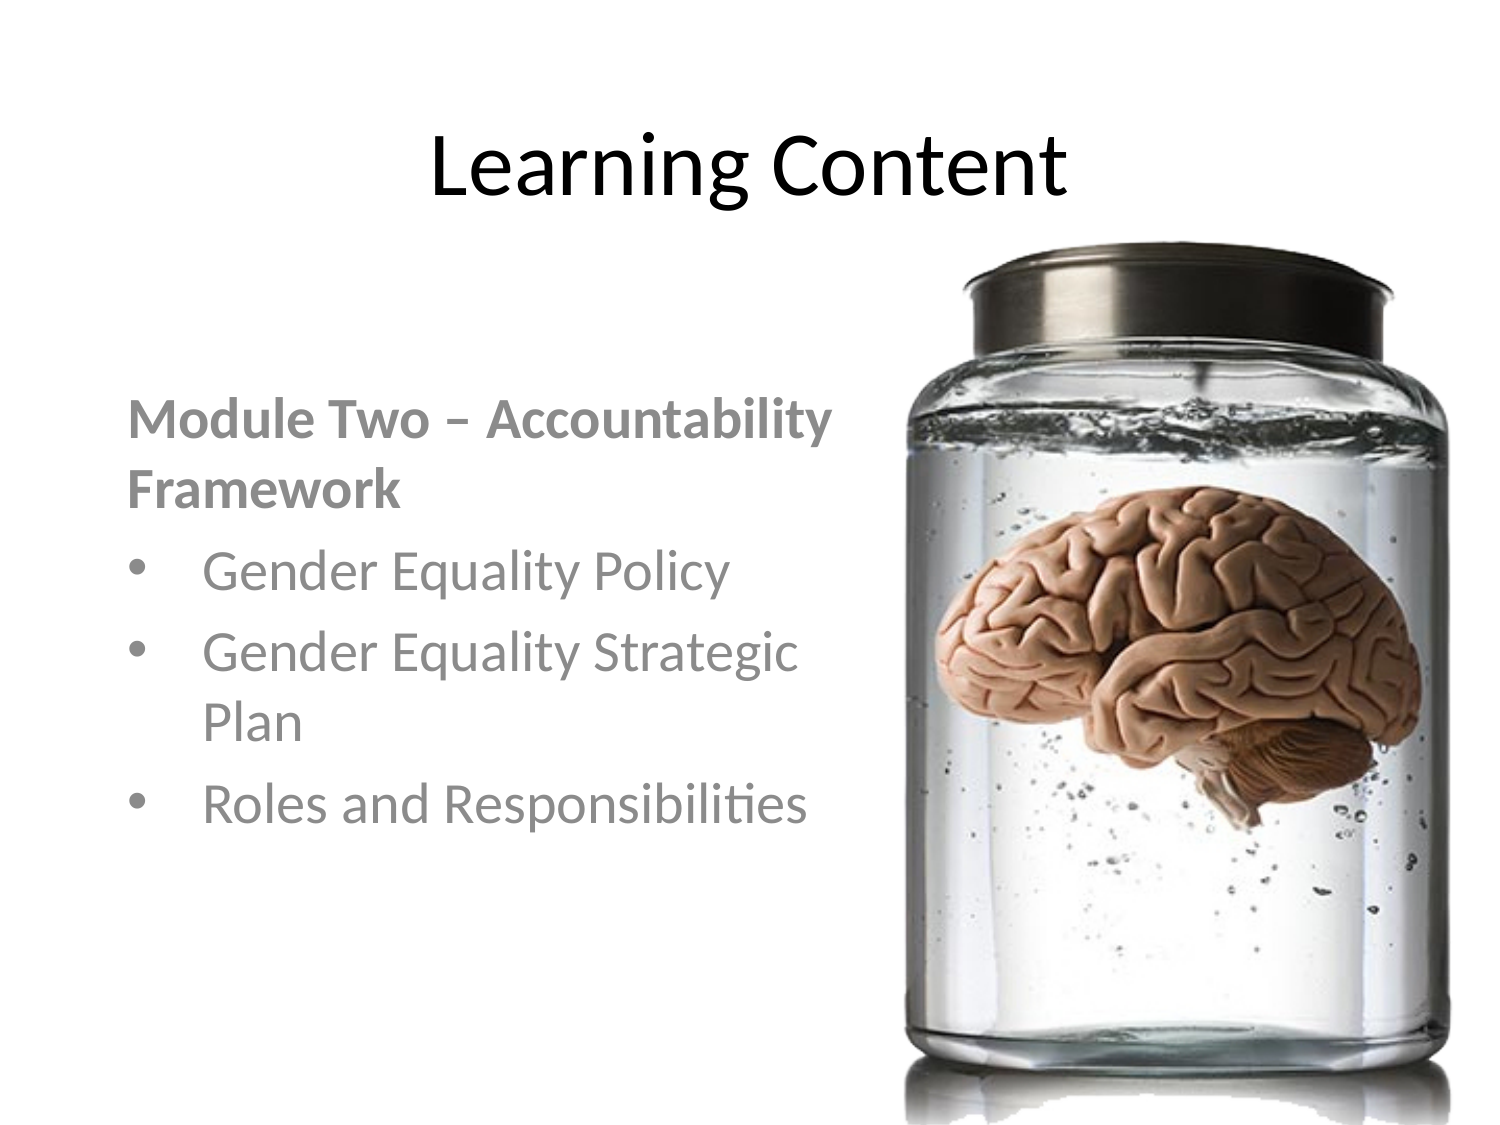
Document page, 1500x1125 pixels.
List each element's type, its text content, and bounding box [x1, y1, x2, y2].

title Learning Content [112, 38, 1388, 280]
picture [777, 68, 1500, 1125]
subtitle Module Two – Accountability Framework Gender Equality Policy Gender Equality Strategic Plan Roles and Responsibilities [112, 372, 772, 1074]
